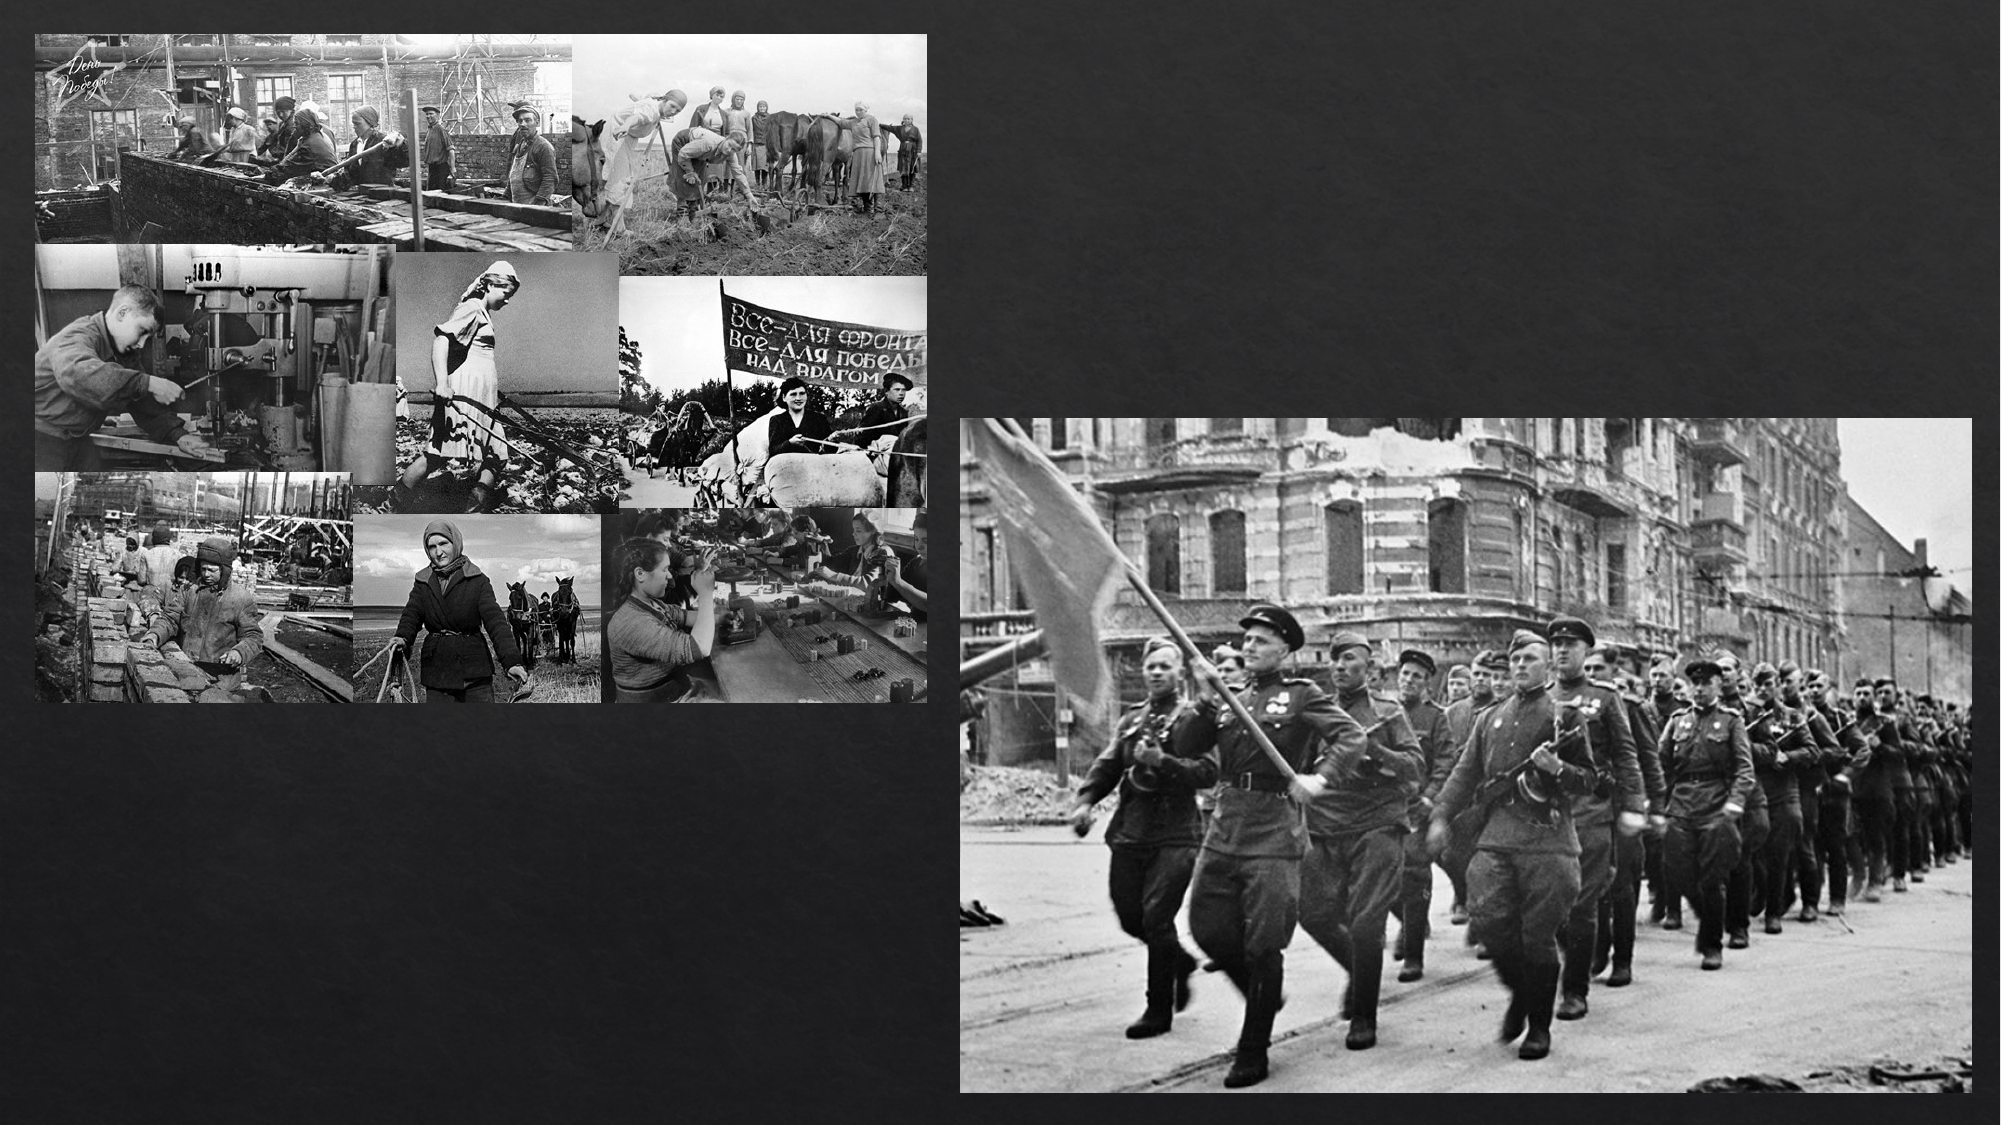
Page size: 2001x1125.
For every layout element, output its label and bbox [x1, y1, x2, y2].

picture [959, 418, 1972, 1093]
picture [35, 34, 928, 704]
